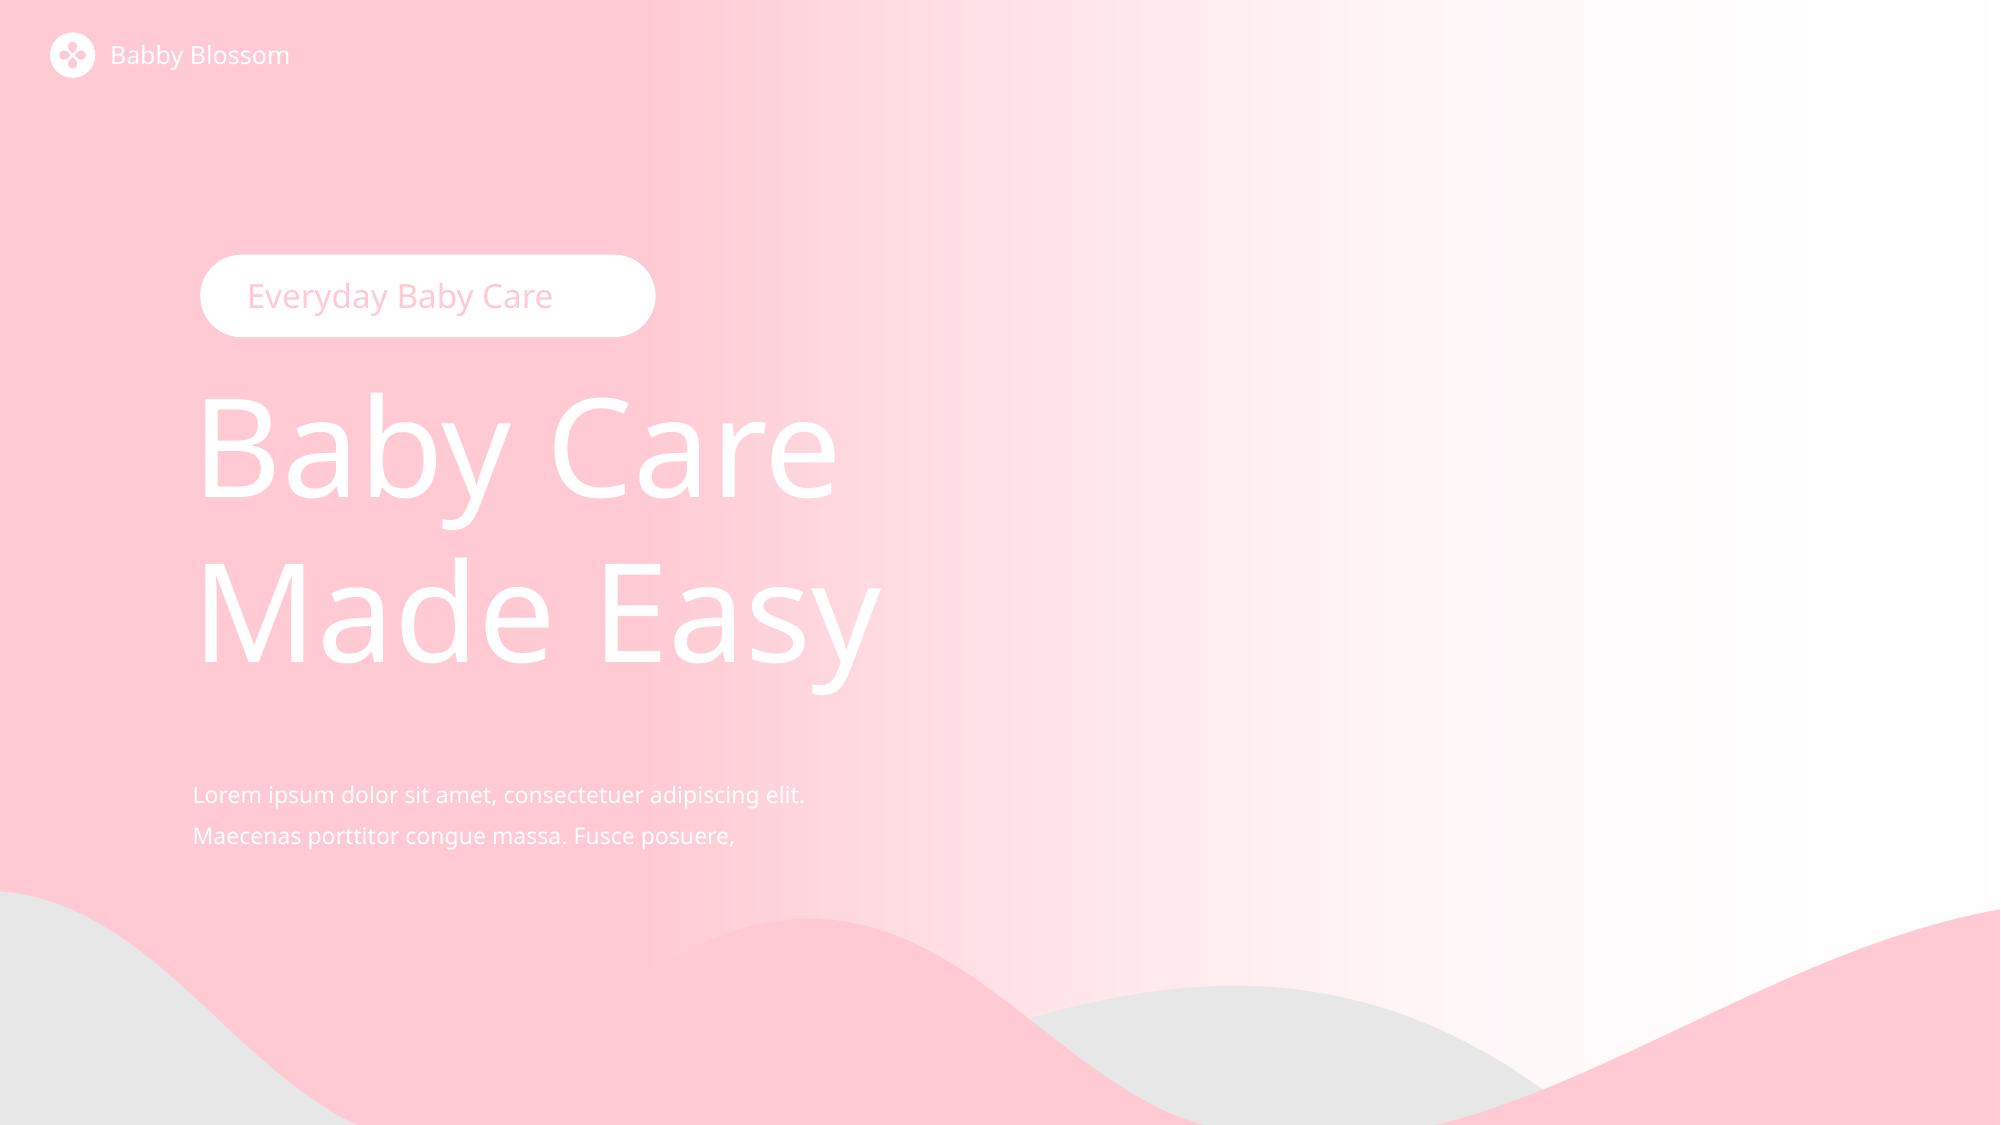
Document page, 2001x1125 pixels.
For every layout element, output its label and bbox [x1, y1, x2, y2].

text_box [177, 254, 967, 853]
picture [0, 0, 2000, 1125]
